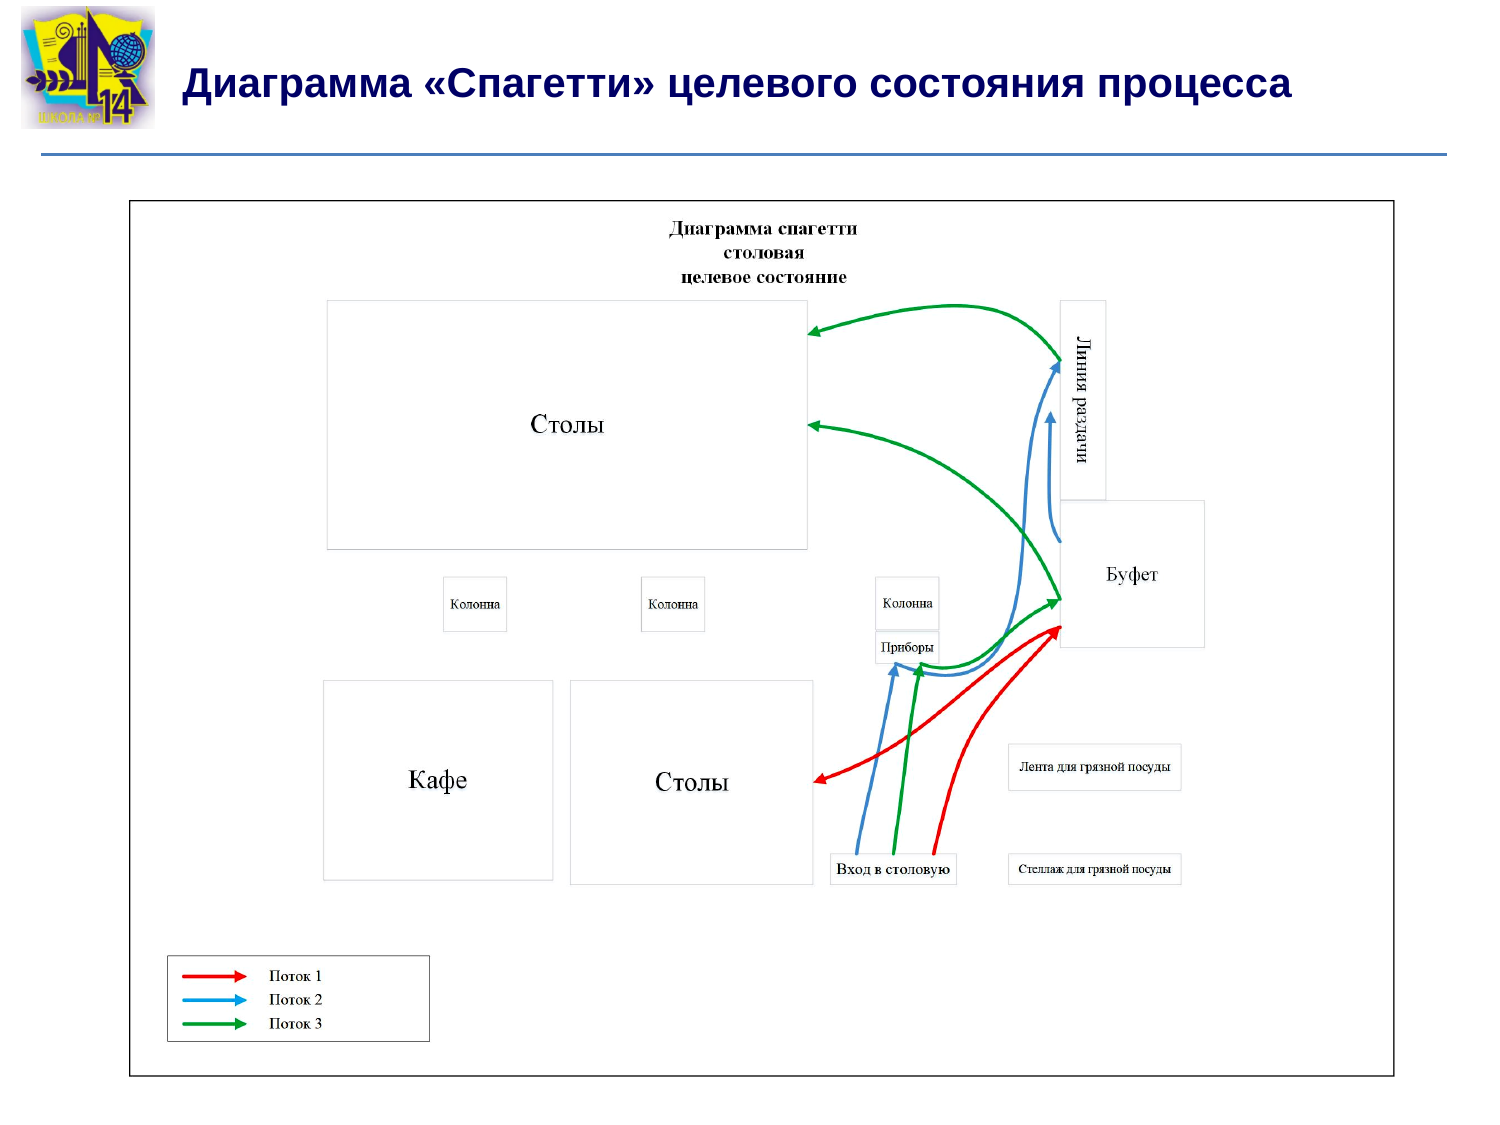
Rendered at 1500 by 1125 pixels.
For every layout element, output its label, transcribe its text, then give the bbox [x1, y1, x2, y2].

picture [128, 198, 1395, 1077]
picture [21, 6, 156, 129]
text_box Диаграмма «Спагетти» целевого состояния процесса [182, 55, 1364, 106]
